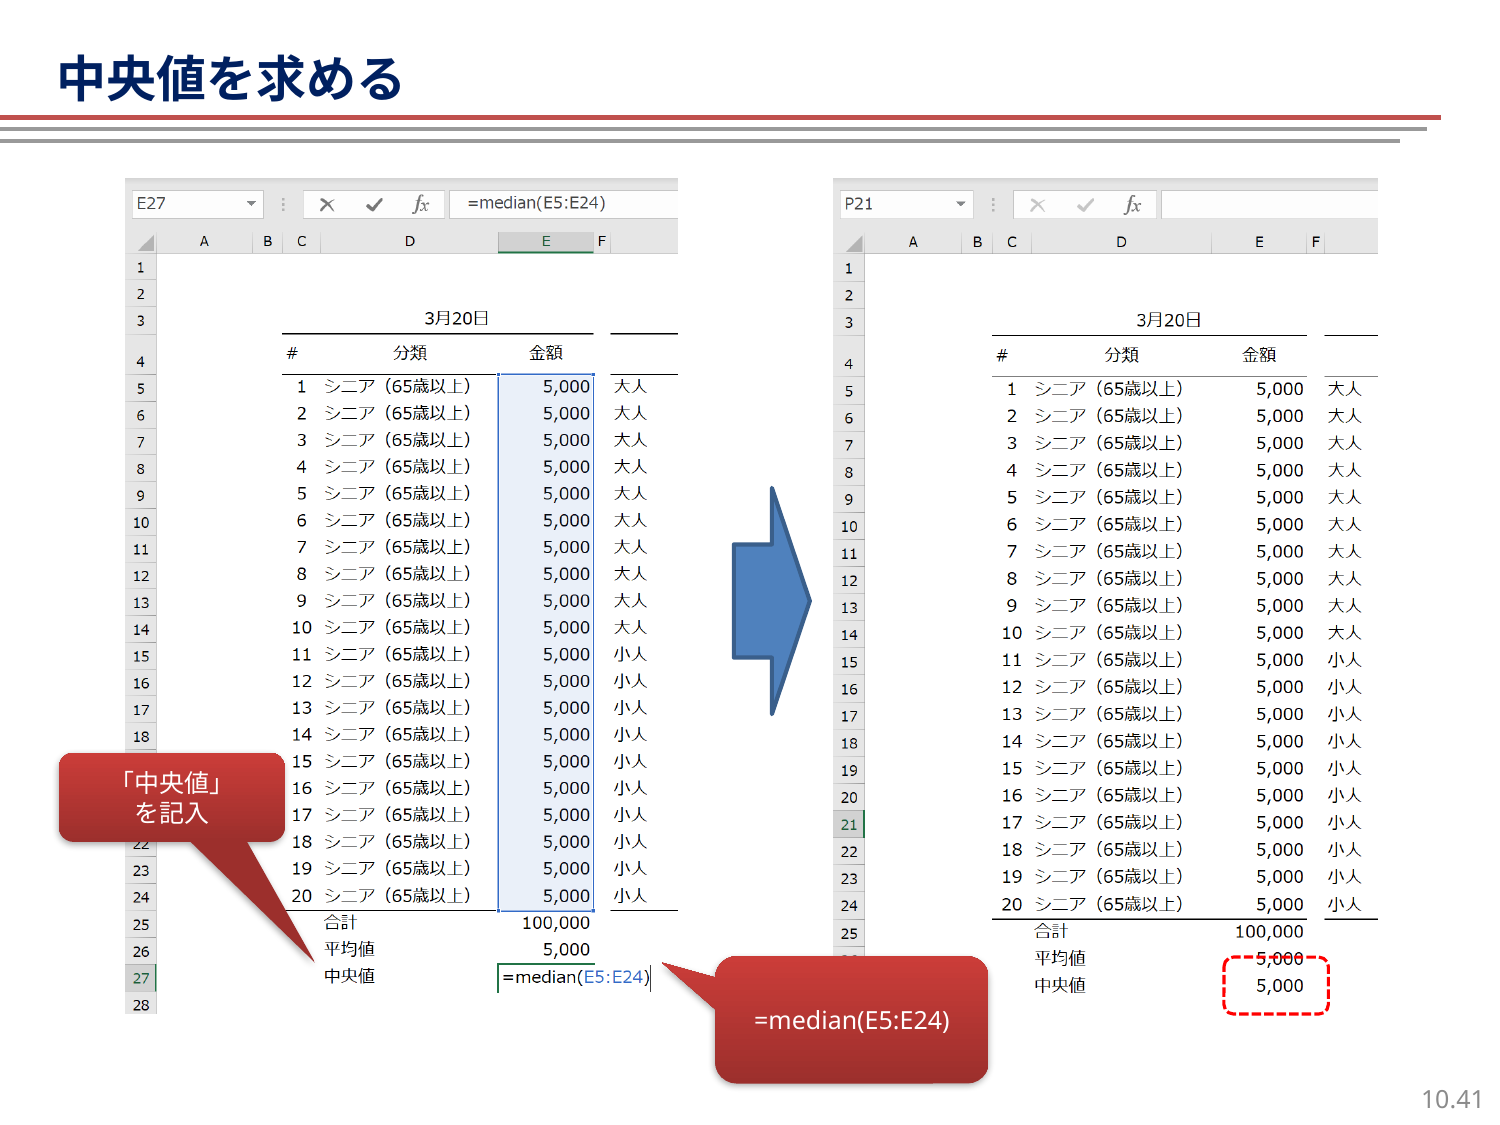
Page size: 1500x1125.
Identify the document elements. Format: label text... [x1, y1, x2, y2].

text_box 中央値を求める [41, 40, 1483, 169]
text_box [731, 485, 812, 717]
slide_number 40 [1381, 1065, 1500, 1125]
picture [833, 177, 1379, 1015]
text_box [0, 17, 1461, 115]
text_box =median(E5:E24) [682, 956, 989, 1084]
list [124, 177, 678, 1015]
text_box [0, 151, 1461, 257]
text_box 「中央値」 を記入 [58, 752, 119, 842]
